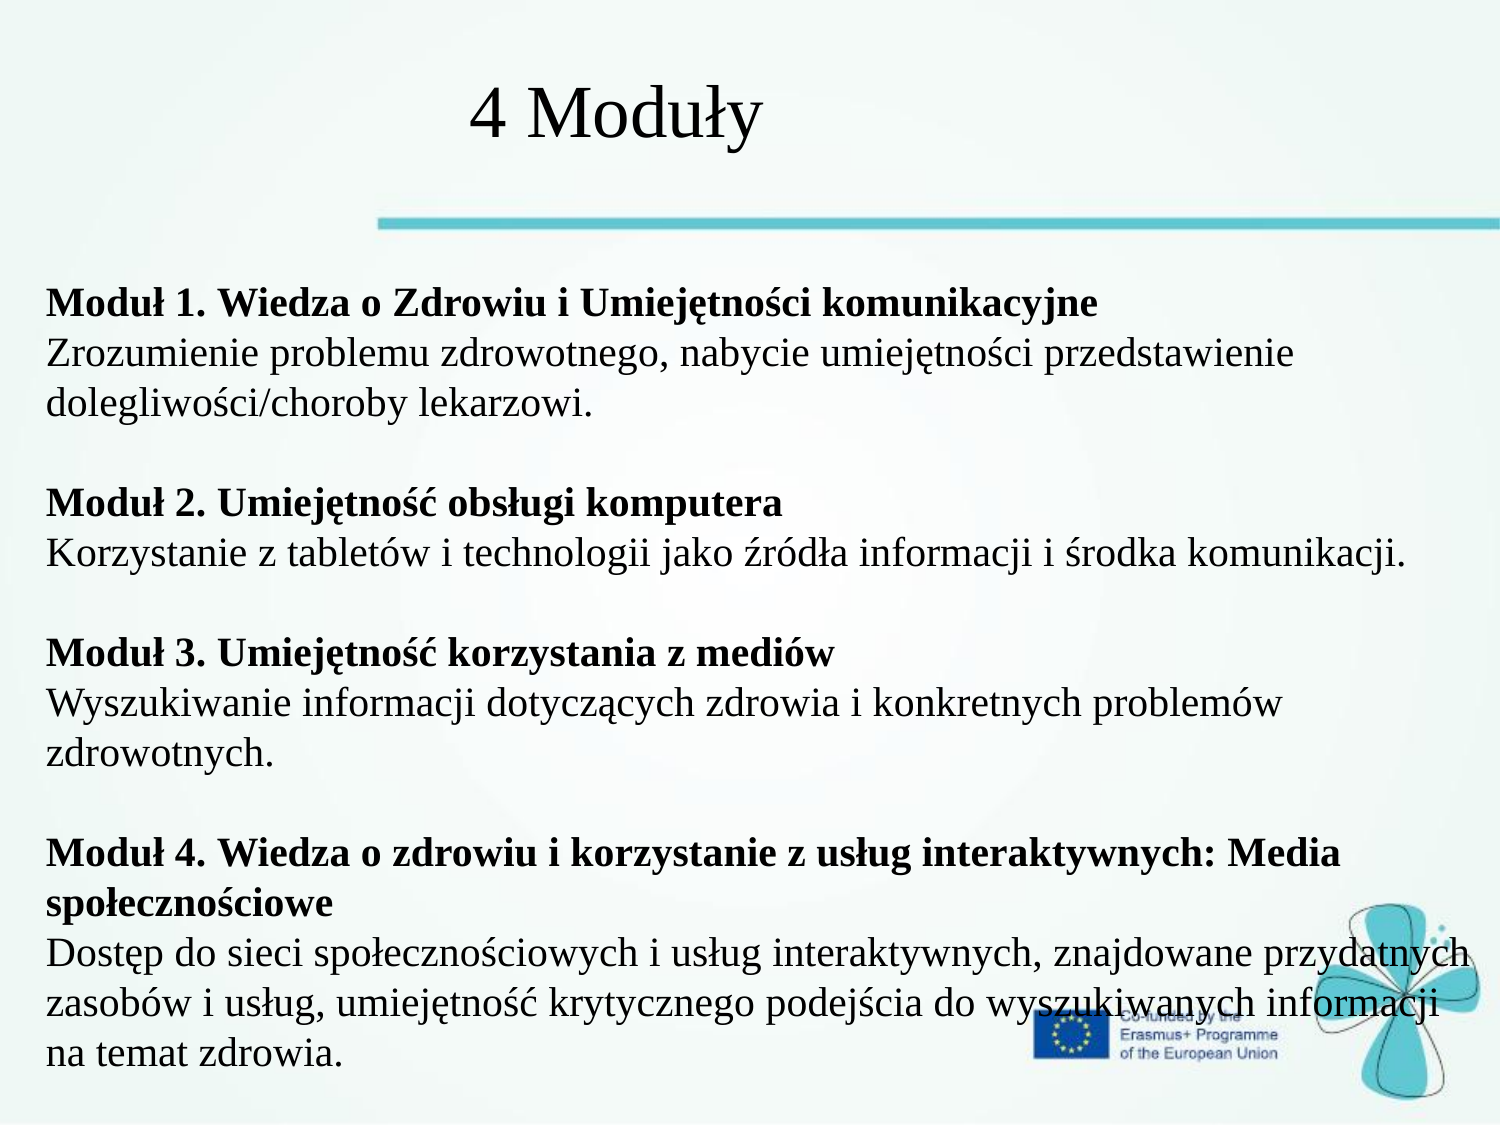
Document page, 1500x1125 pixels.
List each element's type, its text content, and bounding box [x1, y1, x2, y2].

text_box Moduł 1. Wiedza o Zdrowiu i Umiejętności komunikacyjne Zrozumienie problemu zdrowotnego, nabycie umiejętności przedstawienie dolegliwości/choroby lekarzowi. Moduł 2. Umiejętność obsługi komputera Korzystanie z tabletów i technologii jako źródła informacji i środka komunikacji. Moduł 3. Umiejętność korzystania z mediów Wyszukiwanie informacji dotyczących zdrowia i konkretnych problemów zdrowotnych. Moduł 4. Wiedza o zdrowiu i korzystanie z usług interaktywnych: Media społecznościowe Dostęp do sieci społecznościowych i usług interaktywnych, znajdowane przydatnych zasobów i usług, umiejętność krytycznego podejścia do wyszukiwanych informacji na temat zdrowia. [30, 267, 1500, 1083]
text_box 4 Moduły [454, 54, 810, 160]
picture [0, 0, 1500, 1125]
